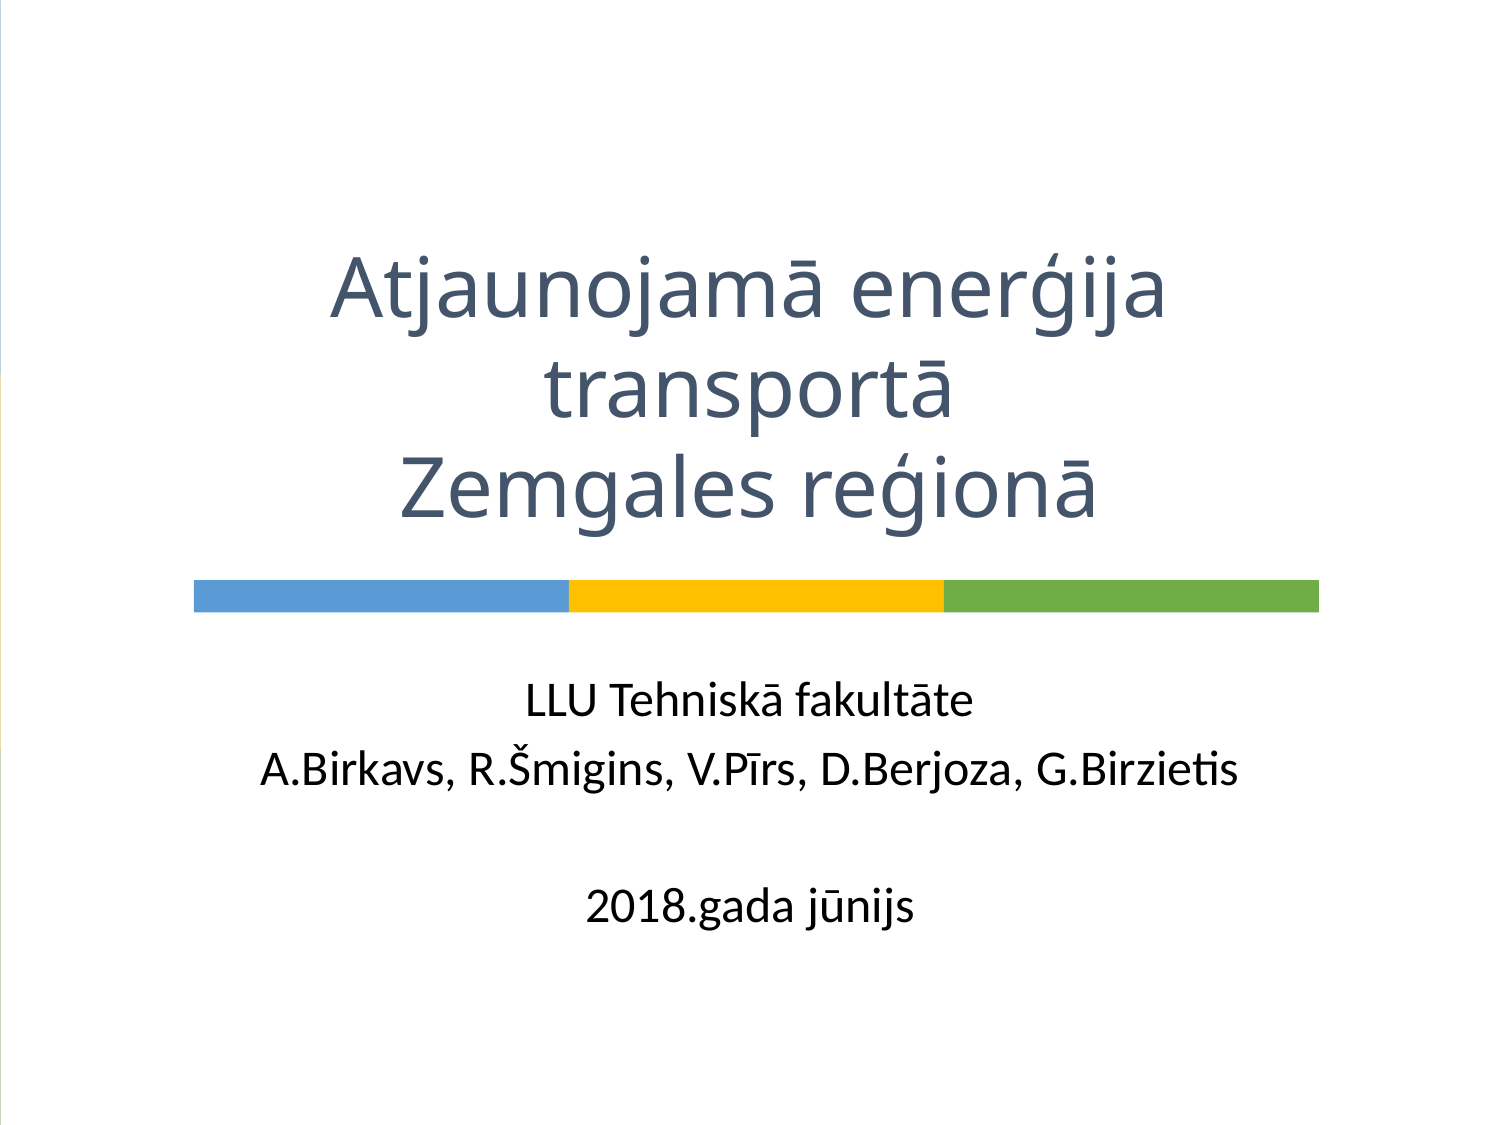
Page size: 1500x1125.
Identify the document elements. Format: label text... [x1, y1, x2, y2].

title Atjaunojamā enerģija transportā Zemgales reģionā [187, 149, 1313, 542]
subtitle LLU Tehniskā fakultāte A.Birkavs, R.Šmigins, V.Pīrs, D.Berjoza, G.Birzietis 2018.gada jūnijs [187, 665, 1313, 1055]
